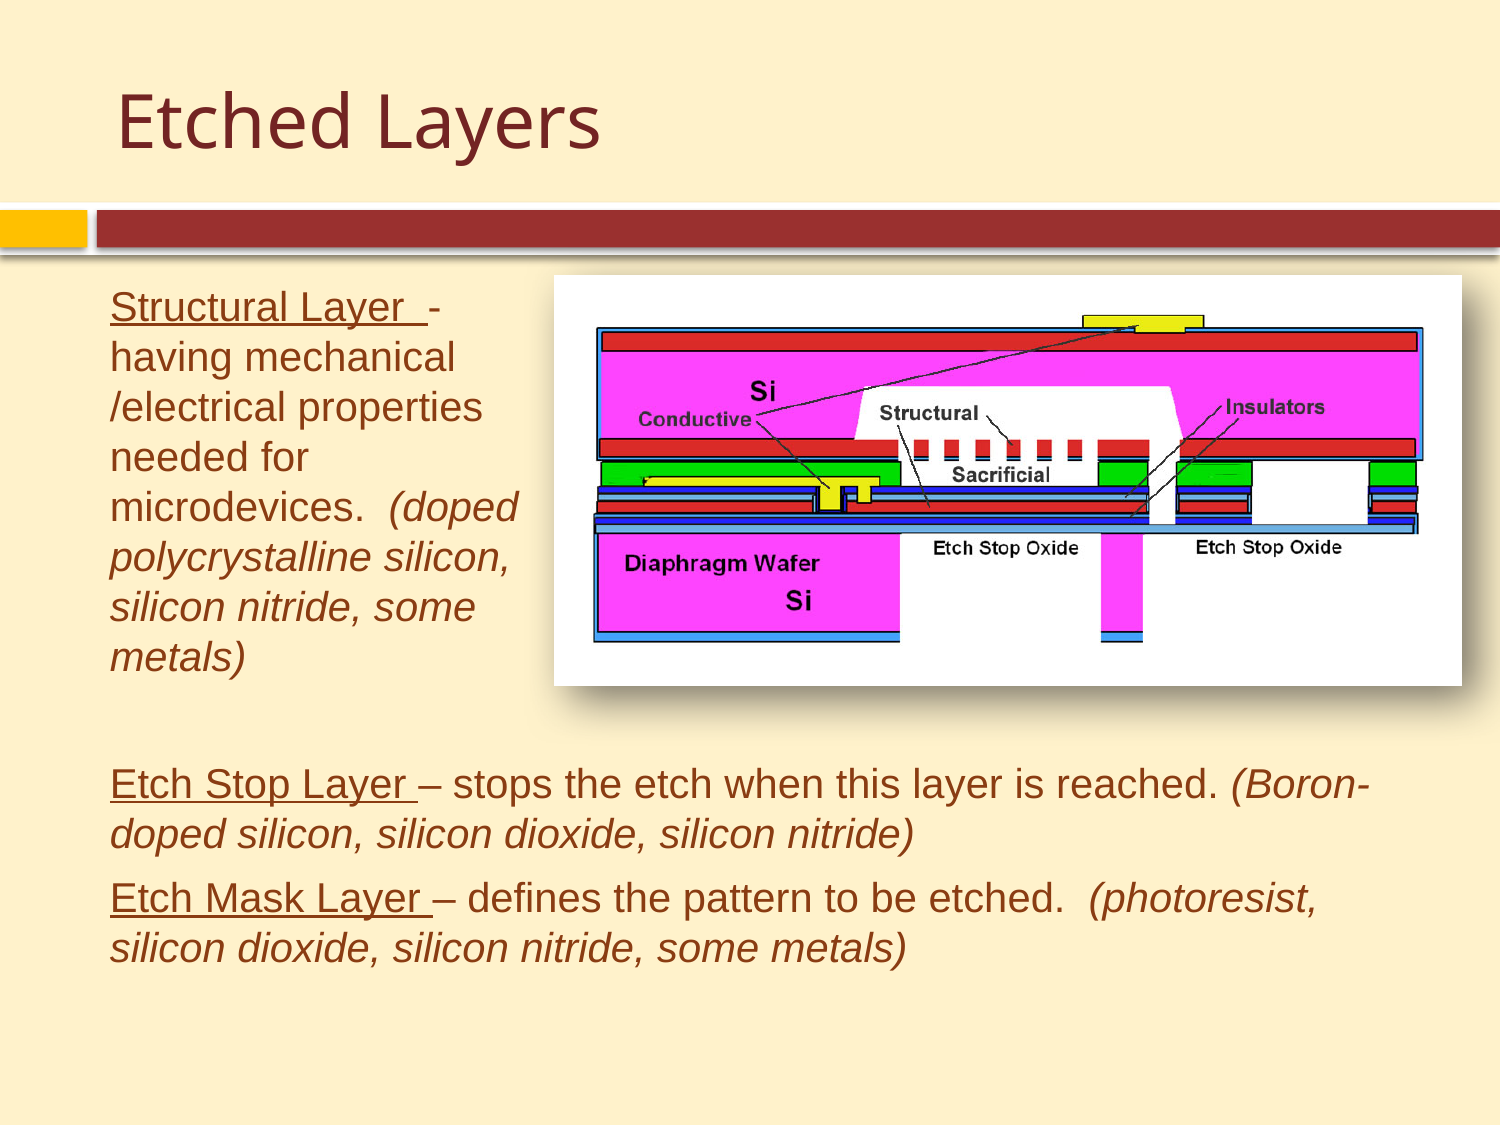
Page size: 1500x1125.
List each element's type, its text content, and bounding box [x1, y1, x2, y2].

title Etched Layers [100, 37, 1438, 200]
picture [554, 275, 1462, 687]
text_box Structural Layer - having mechanical /electrical properties needed for microdevices. (doped polycrystalline silicon, silicon nitride, some metals) [95, 272, 538, 687]
list Etch Stop Layer – stops the etch when this layer is reached. (Boron-doped silicon, silicon dioxide, silicon nitride) Etch Mask Layer – defines the pattern to be etched. (photoresist, silicon dioxide, silicon nitride, some metals) [95, 748, 1433, 1020]
